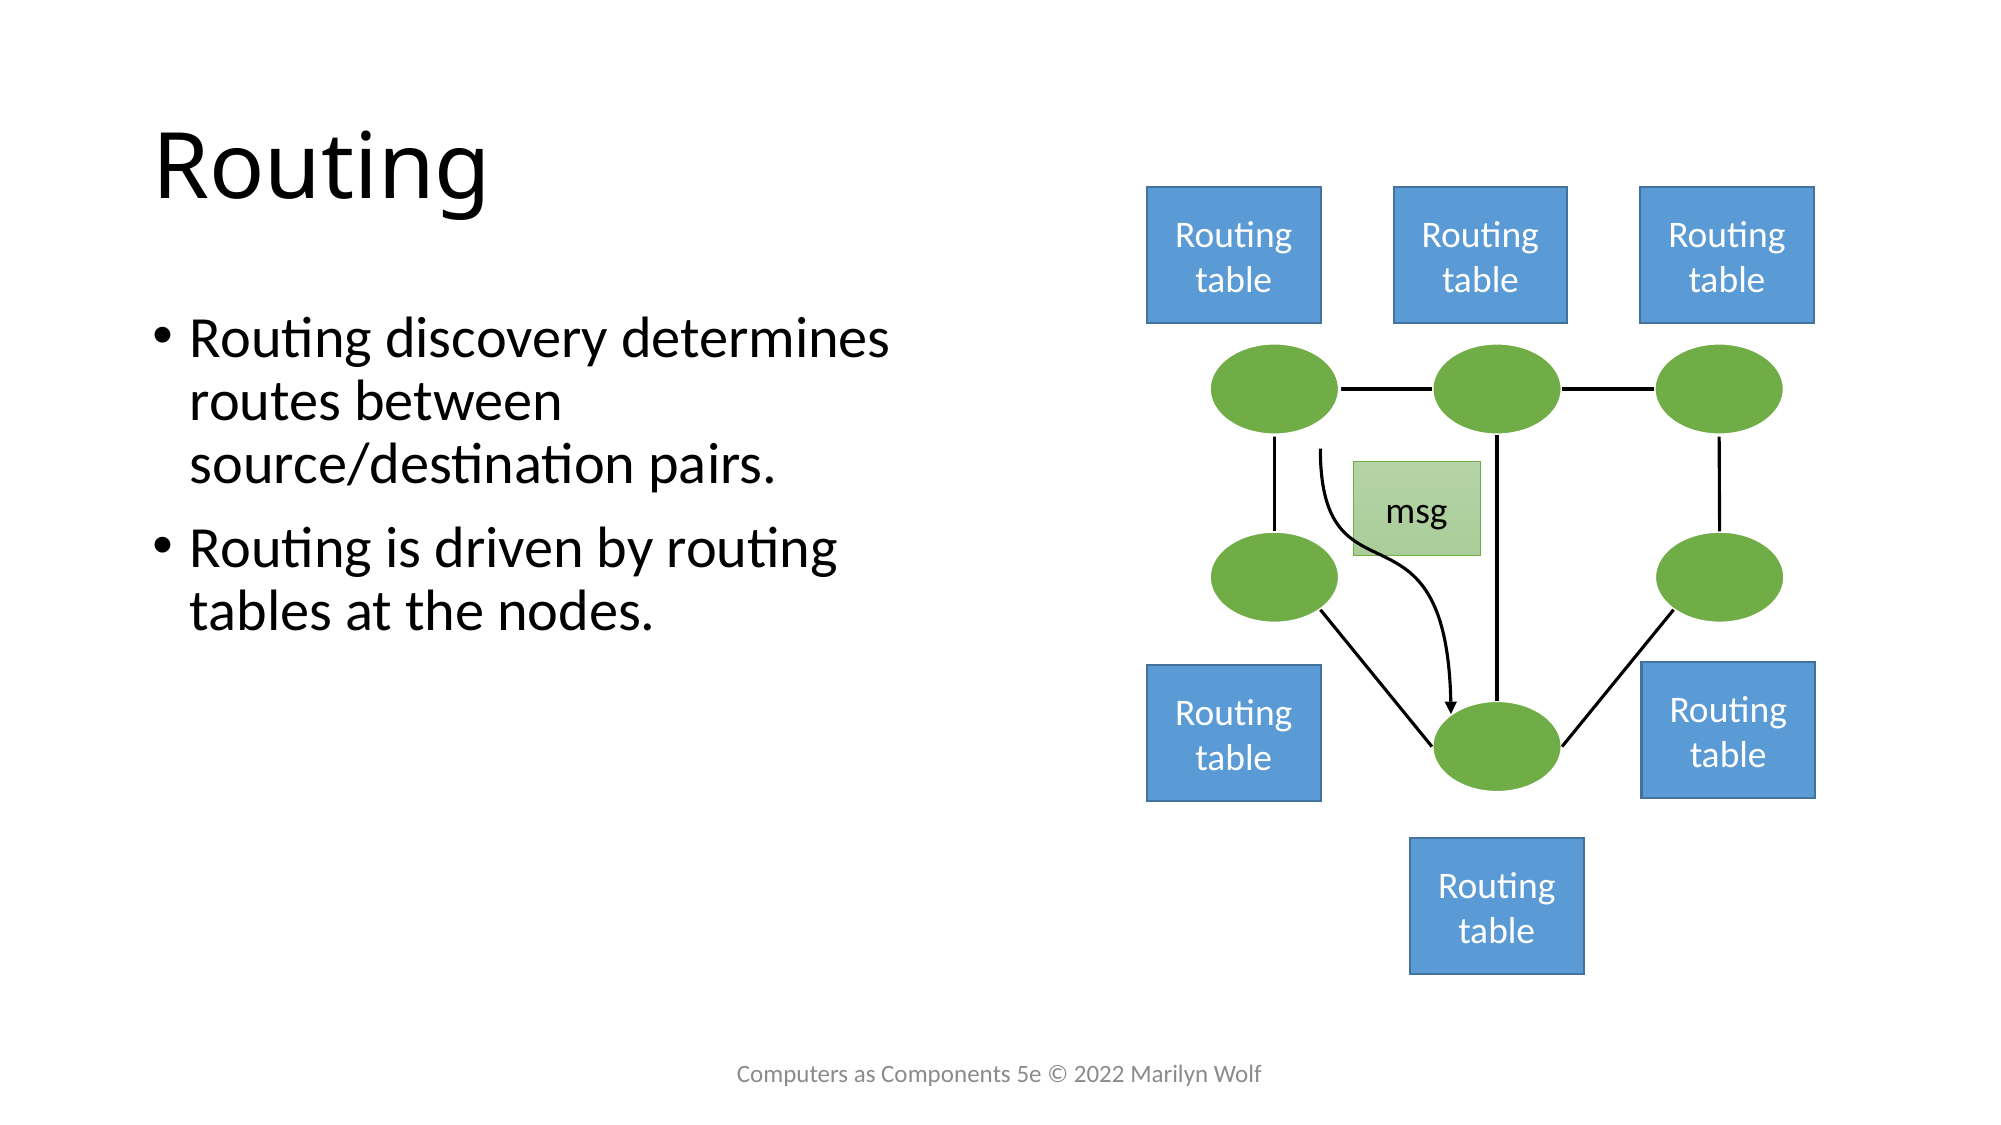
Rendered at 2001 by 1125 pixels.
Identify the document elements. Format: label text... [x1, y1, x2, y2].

title Routing [137, 59, 1863, 278]
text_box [1147, 186, 1815, 975]
list Routing discovery determines routes between source/destination pairs. Routing is driven by routing tables at the nodes. [137, 299, 988, 1014]
footer Computers as Components 5e © 2022 Marilyn Wolf [662, 1042, 1338, 1103]
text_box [1252, 516, 1519, 647]
